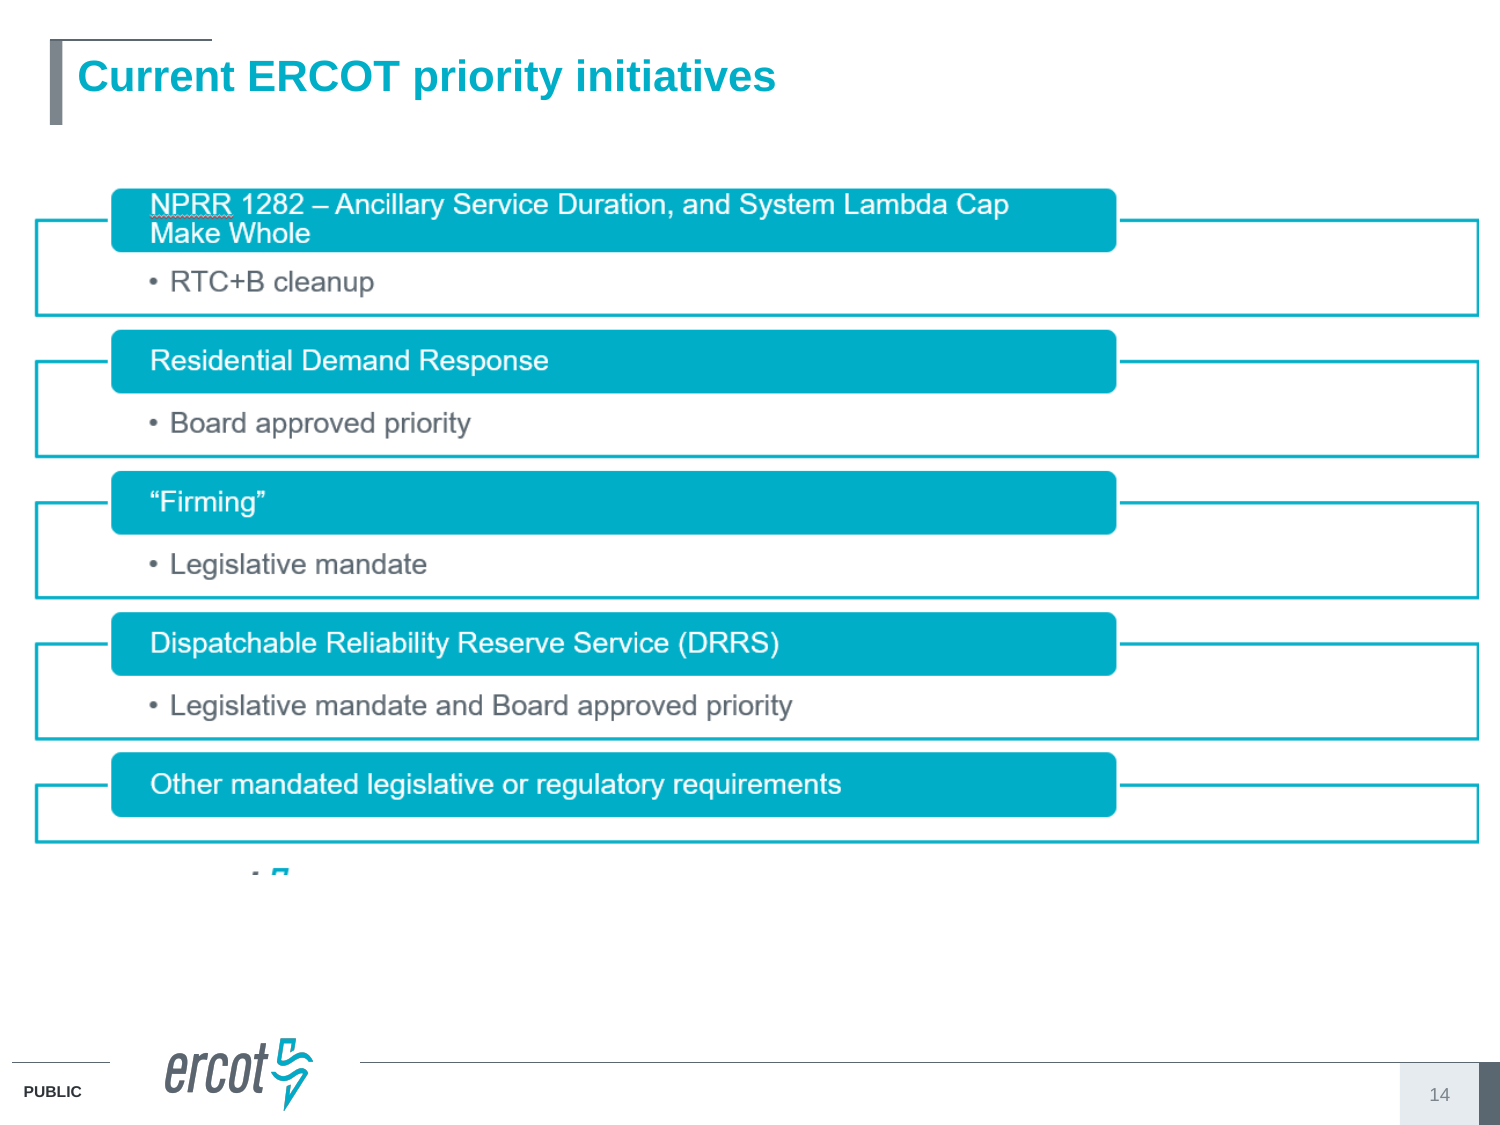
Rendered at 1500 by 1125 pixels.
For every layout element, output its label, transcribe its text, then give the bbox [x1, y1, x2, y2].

picture [161, 1032, 316, 1117]
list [21, 162, 1479, 876]
title Current ERCOT priority initiatives [62, 39, 1450, 125]
slide_number 14 [1400, 1076, 1480, 1113]
